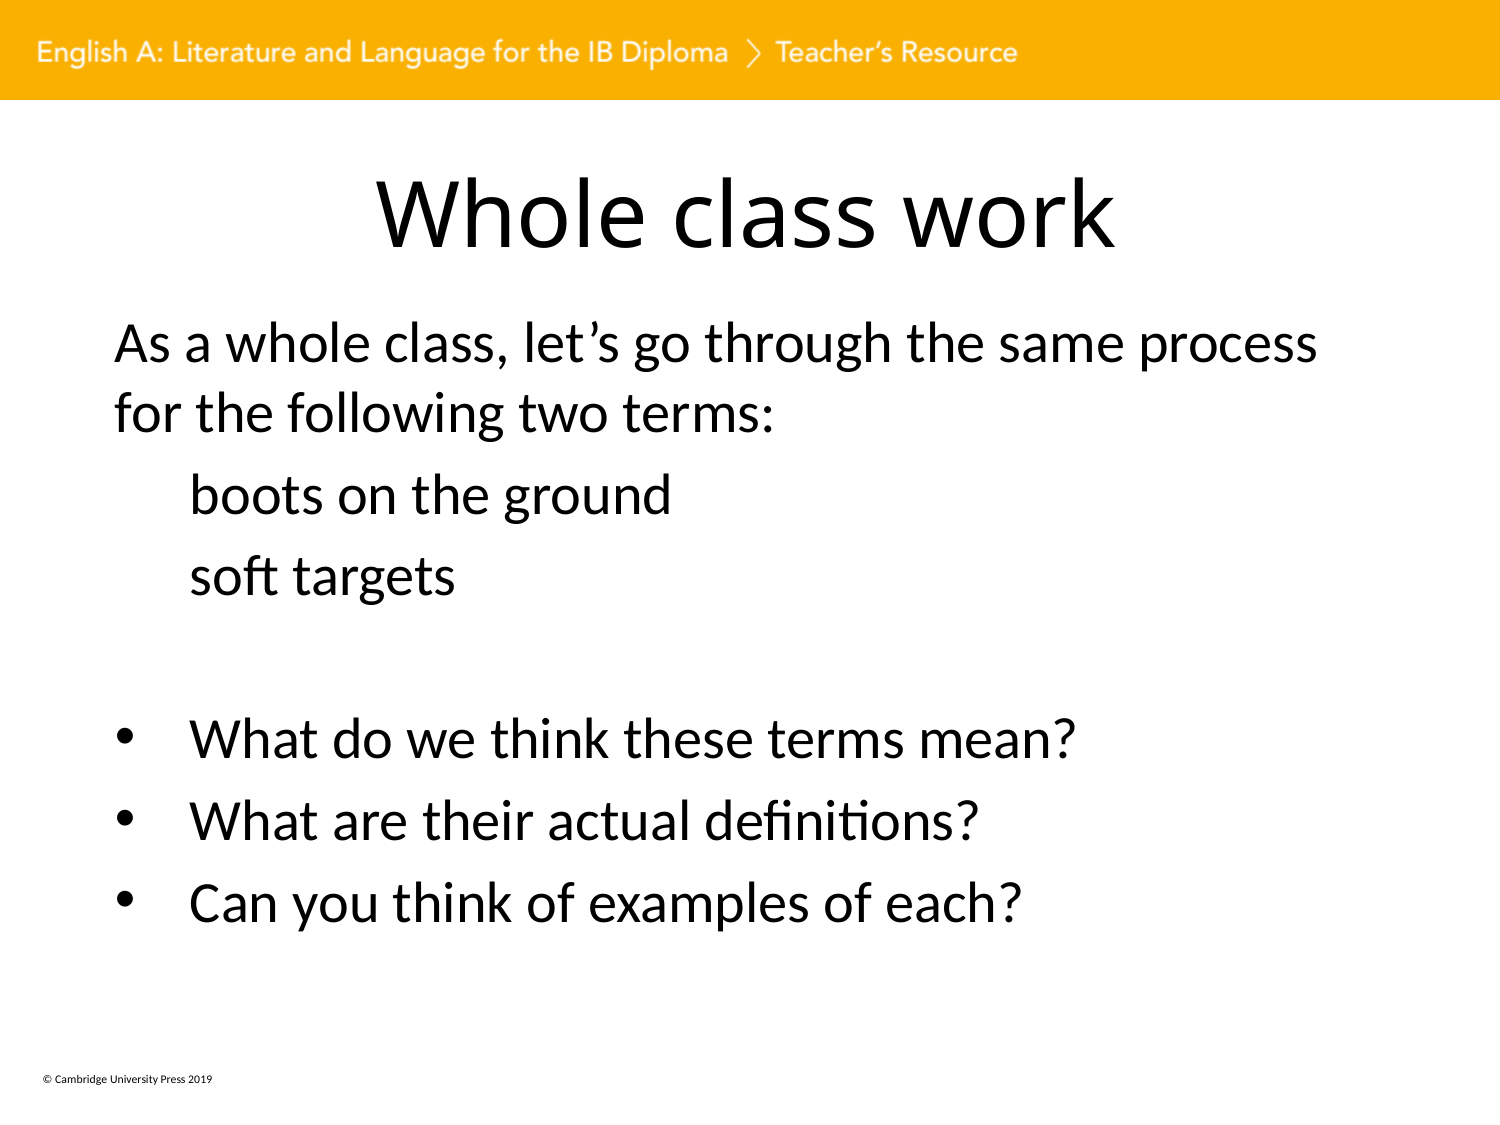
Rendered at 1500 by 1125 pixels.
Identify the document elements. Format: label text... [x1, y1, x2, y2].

subtitle © Cambridge University Press 2019 [27, 1063, 1388, 1093]
picture [0, 0, 1500, 101]
text_box Whole class work [27, 117, 1465, 305]
text_box As a whole class, let’s go through the same process for the following two terms: boots on the ground soft targets What do we think these terms mean? What are their actual definitions? Can you think of examples of each? [99, 297, 1388, 1035]
